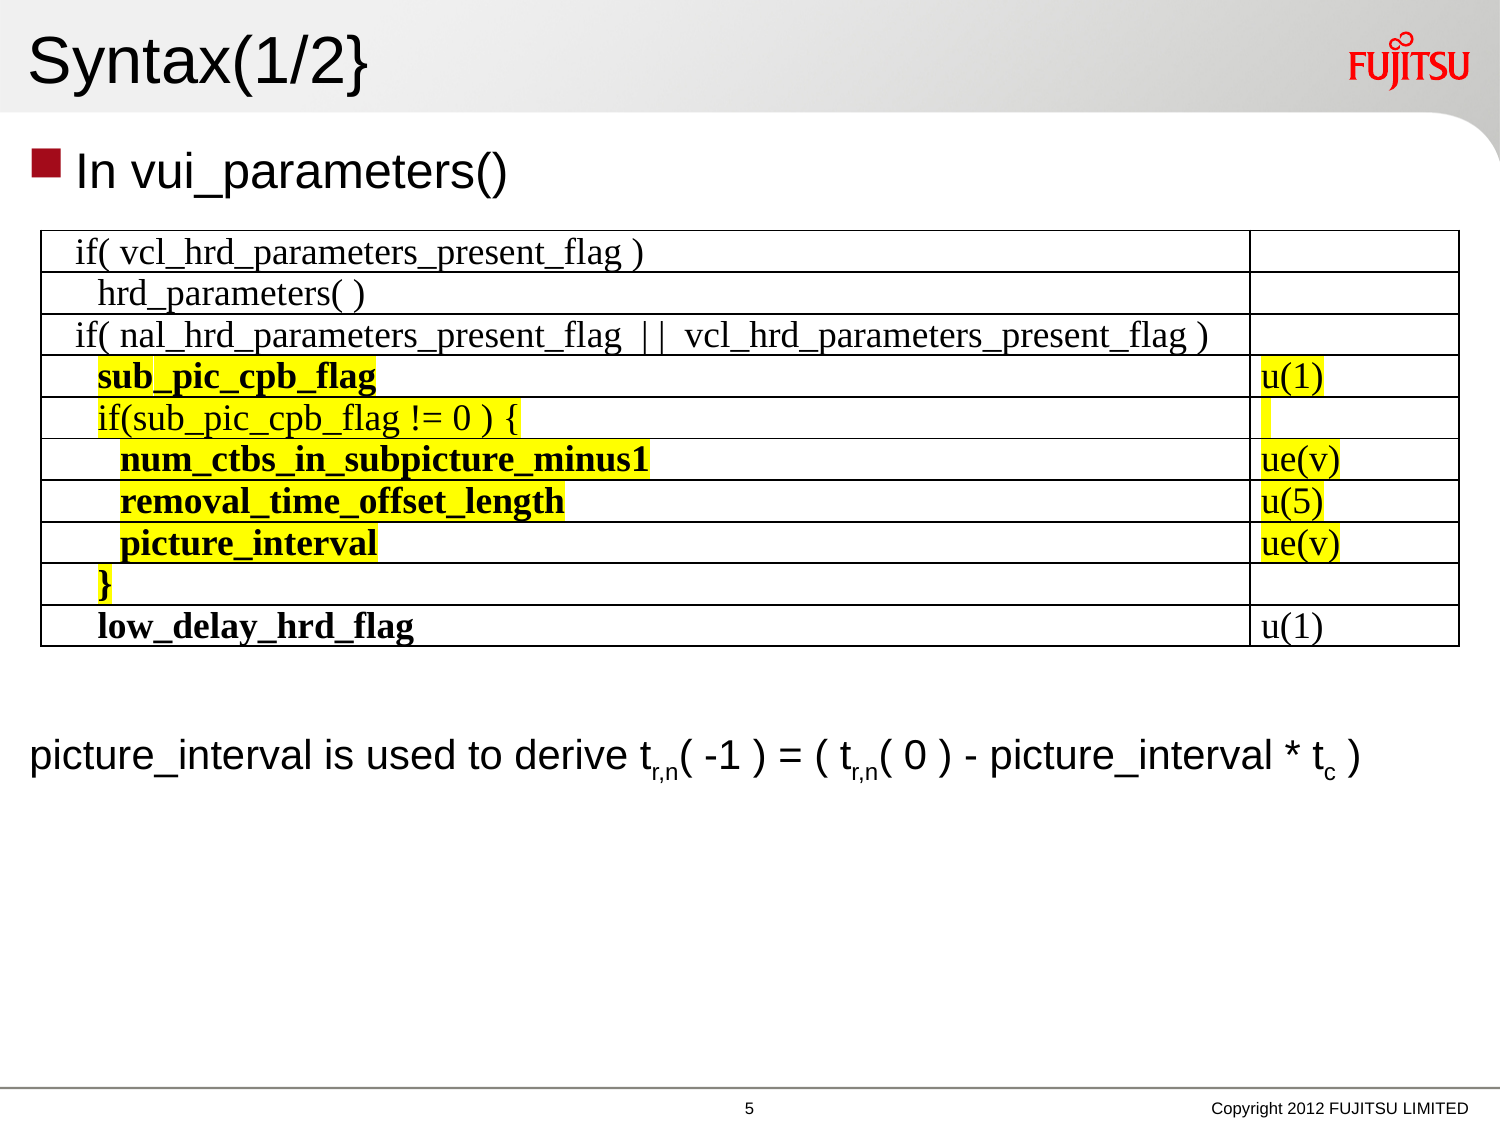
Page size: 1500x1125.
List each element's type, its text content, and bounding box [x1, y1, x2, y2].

table_cell removal_time_offset_length [42, 481, 1249, 521]
table_header if( vcl_hrd_parameters_present_flag ) [42, 231, 1249, 271]
table_cell [1251, 564, 1458, 604]
table_cell if(sub_pic_cpb_flag != 0 ) { [42, 398, 1249, 438]
table_cell u(1) [1251, 356, 1458, 396]
table_cell u(5) [1251, 481, 1458, 521]
table_cell hrd_parameters( ) [42, 273, 1249, 313]
table_cell num_ctbs_in_subpicture_minus1 [42, 439, 1249, 479]
table_cell picture_interval [42, 523, 1249, 562]
table_cell sub_pic_cpb_flag [42, 356, 1249, 396]
table_cell ue(v) [1251, 439, 1458, 479]
slide_number 4 [705, 1091, 795, 1125]
title Syntax(1/2} [27, 0, 1318, 114]
list In vui_parameters() [27, 142, 1470, 209]
picture [0, 0, 1500, 176]
table_cell if( nal_hrd_parameters_present_flag | | vcl_hrd_parameters_present_flag ) [42, 315, 1249, 354]
table_cell [1251, 398, 1458, 438]
text_box picture_interval is used to derive tr,n( -1 ) = ( tr,n( 0 ) - picture_interval * tc ) [29, 727, 1471, 929]
table_cell u(1) [1251, 606, 1458, 645]
table_cell ue(v) [1251, 523, 1458, 562]
footer Copyright 2012 FUJITSU LIMITED [809, 1091, 1470, 1125]
table_cell } [42, 564, 1249, 604]
table_cell [1251, 315, 1458, 354]
table_cell [1251, 273, 1458, 313]
table_cell low_delay_hrd_flag [42, 606, 1249, 645]
table_header [1251, 231, 1458, 271]
